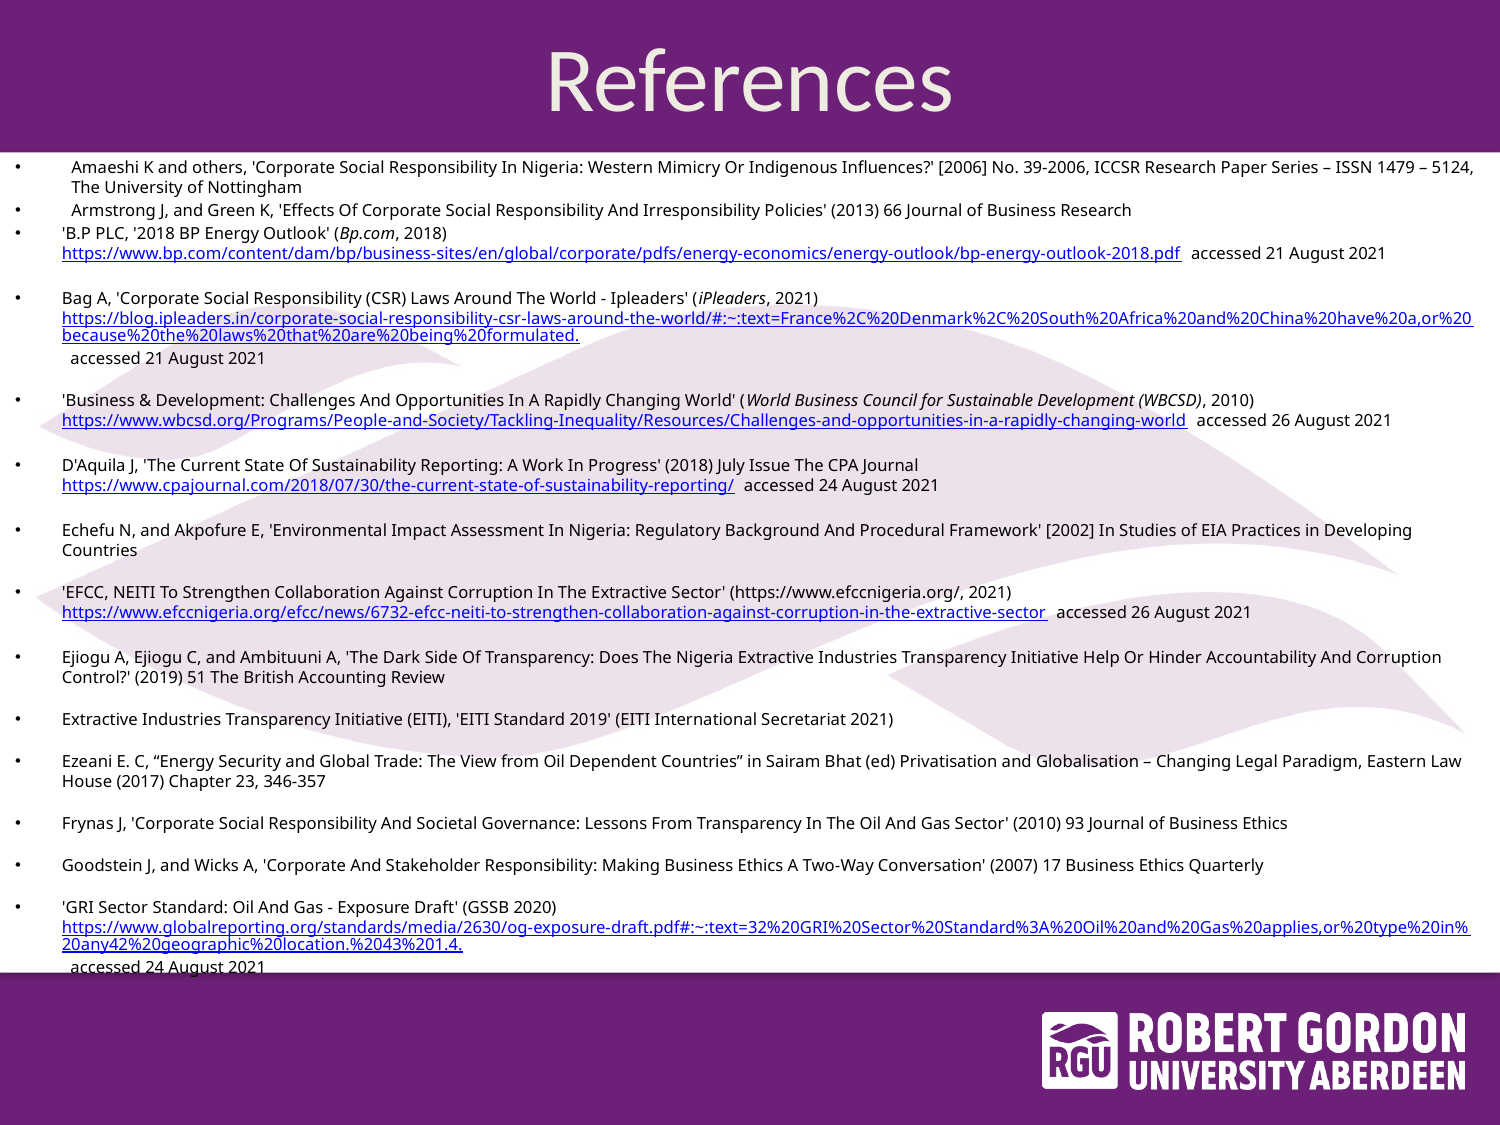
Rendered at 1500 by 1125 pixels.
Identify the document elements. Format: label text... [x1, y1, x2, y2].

picture [1042, 1012, 1465, 1090]
title References [75, 0, 1425, 148]
list Amaeshi K and others, 'Corporate Social Responsibility In Nigeria: Western Mimicry Or Indigenous Influences?' [2006] No. 39-2006, ICCSR Research Paper Series – ISSN 1479 – 5124, The University of Nottingham Armstrong J, and Green K, 'Effects Of Corporate Social Responsibility And Irresponsibility Policies' (2013) 66 Journal of Business Research 'B.P PLC, '2018 BP Energy Outlook' (Bp.com, 2018) https://www.bp.com/content/dam/bp/business-sites/en/global/corporate/pdfs/energy-economics/energy-outlook/bp-energy-outlook-2018.pdf accessed 21 August 2021 Bag A, 'Corporate Social Responsibility (CSR) Laws Around The World - Ipleaders' (iPleaders, 2021) https://blog.ipleaders.in/corporate-social-responsibility-csr-laws-around-the-world/#:~:text=France%2C%20Denmark%2C%20South%20Africa%20and%20China%20have%20a,or%20because%20the%20laws%20that%20are%20being%20formulated. accessed 21 August 2021 'Business & Development: Challenges And Opportunities In A Rapidly Changing World' (World Business Council for Sustainable Development (WBCSD), 2010) https://www.wbcsd.org/Programs/People-and-Society/Tackling-Inequality/Resources/Challenges-and-opportunities-in-a-rapidly-changing-world accessed 26 August 2021 D'Aquila J, 'The Current State Of Sustainability Reporting: A Work In Progress' (2018) July Issue The CPA Journal https://www.cpajournal.com/2018/07/30/the-current-state-of-sustainability-reporting/ accessed 24 August 2021 Echefu N, and Akpofure E, 'Environmental Impact Assessment In Nigeria: Regulatory Background And Procedural Framework' [2002] In Studies of EIA Practices in Developing Countries 'EFCC, NEITI To Strengthen Collaboration Against Corruption In The Extractive Sector' (https://www.efccnigeria.org/, 2021) https://www.efccnigeria.org/efcc/news/6732-efcc-neiti-to-strengthen-collaboration-against-corruption-in-the-extractive-sector accessed 26 August 2021 Ejiogu A, Ejiogu C, and Ambituuni A, 'The Dark Side Of Transparency: Does The Nigeria Extractive Industries Transparency Initiative Help Or Hinder Accountability And Corruption Control?' (2019) 51 The British Accounting Review Extractive Industries Transparency Initiative (EITI), 'EITI Standard 2019' (EITI International Secretariat 2021) Ezeani E. C, “Energy Security and Global Trade: The View from Oil Dependent Countries” in Sairam Bhat (ed) Privatisation and Globalisation – Changing Legal Paradigm, Eastern Law House (2017) Chapter 23, 346-357 Frynas J, 'Corporate Social Responsibility And Societal Governance: Lessons From Transparency In The Oil And Gas Sector' (2010) 93 Journal of Business Ethics Goodstein J, and Wicks A, 'Corporate And Stakeholder Responsibility: Making Business Ethics A Two-Way Conversation' (2007) 17 Business Ethics Quarterly 'GRI Sector Standard: Oil And Gas - Exposure Draft' (GSSB 2020) https://www.globalreporting.org/standards/media/2630/og-exposure-draft.pdf#:~:text=32%20GRI%20Sector%20Standard%3A%20Oil%20and%20Gas%20applies,or%20type%20in%20any42%20geographic%20location.%2043%201.4. accessed 24 August 2021 [0, 148, 1495, 1000]
